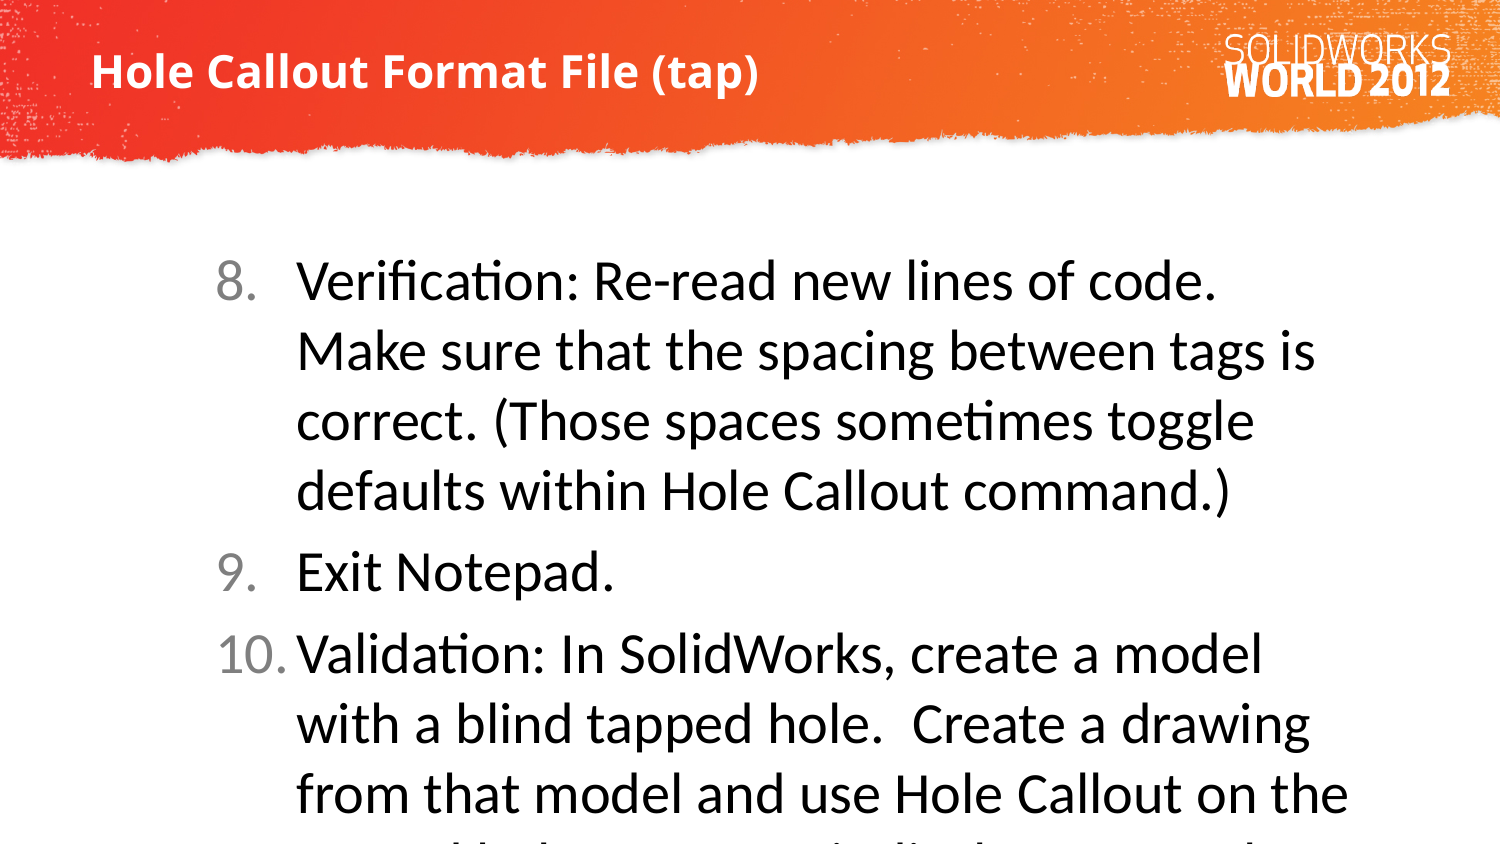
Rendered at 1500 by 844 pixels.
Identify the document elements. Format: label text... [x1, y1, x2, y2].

title Hole Callout Format File (tap) [75, 18, 1163, 122]
picture [0, 0, 1500, 844]
list Verification: Re-read new lines of code. Make sure that the spacing between tags is correct. (Those spaces sometimes toggle defaults within Hole Callout command.) Exit Notepad. Validation: In SolidWorks, create a model with a blind tapped hole. Create a drawing from that model and use Hole Callout on the tapped hole to ensure it displays correctly. [125, 234, 1388, 779]
